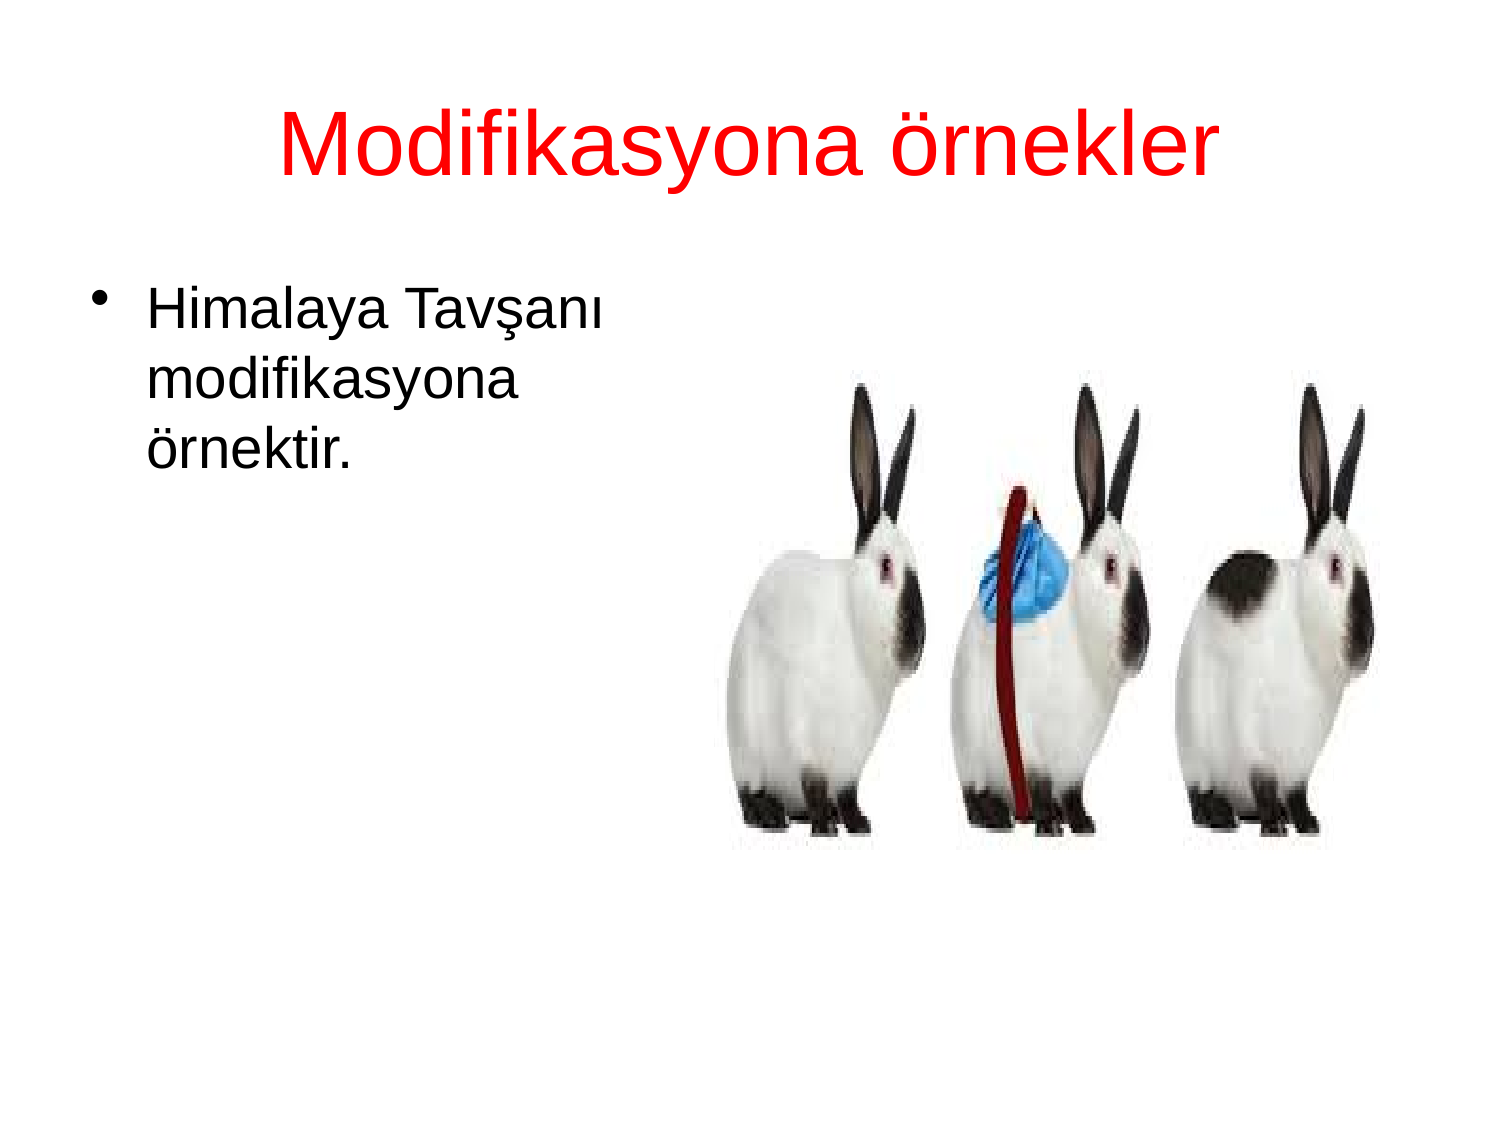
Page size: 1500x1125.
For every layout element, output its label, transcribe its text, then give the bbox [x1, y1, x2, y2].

picture [714, 302, 1388, 906]
list Himalaya Tavşanı modifikasyona örnektir. [75, 262, 738, 1005]
title Modifikasyona örnekler [75, 45, 1425, 233]
